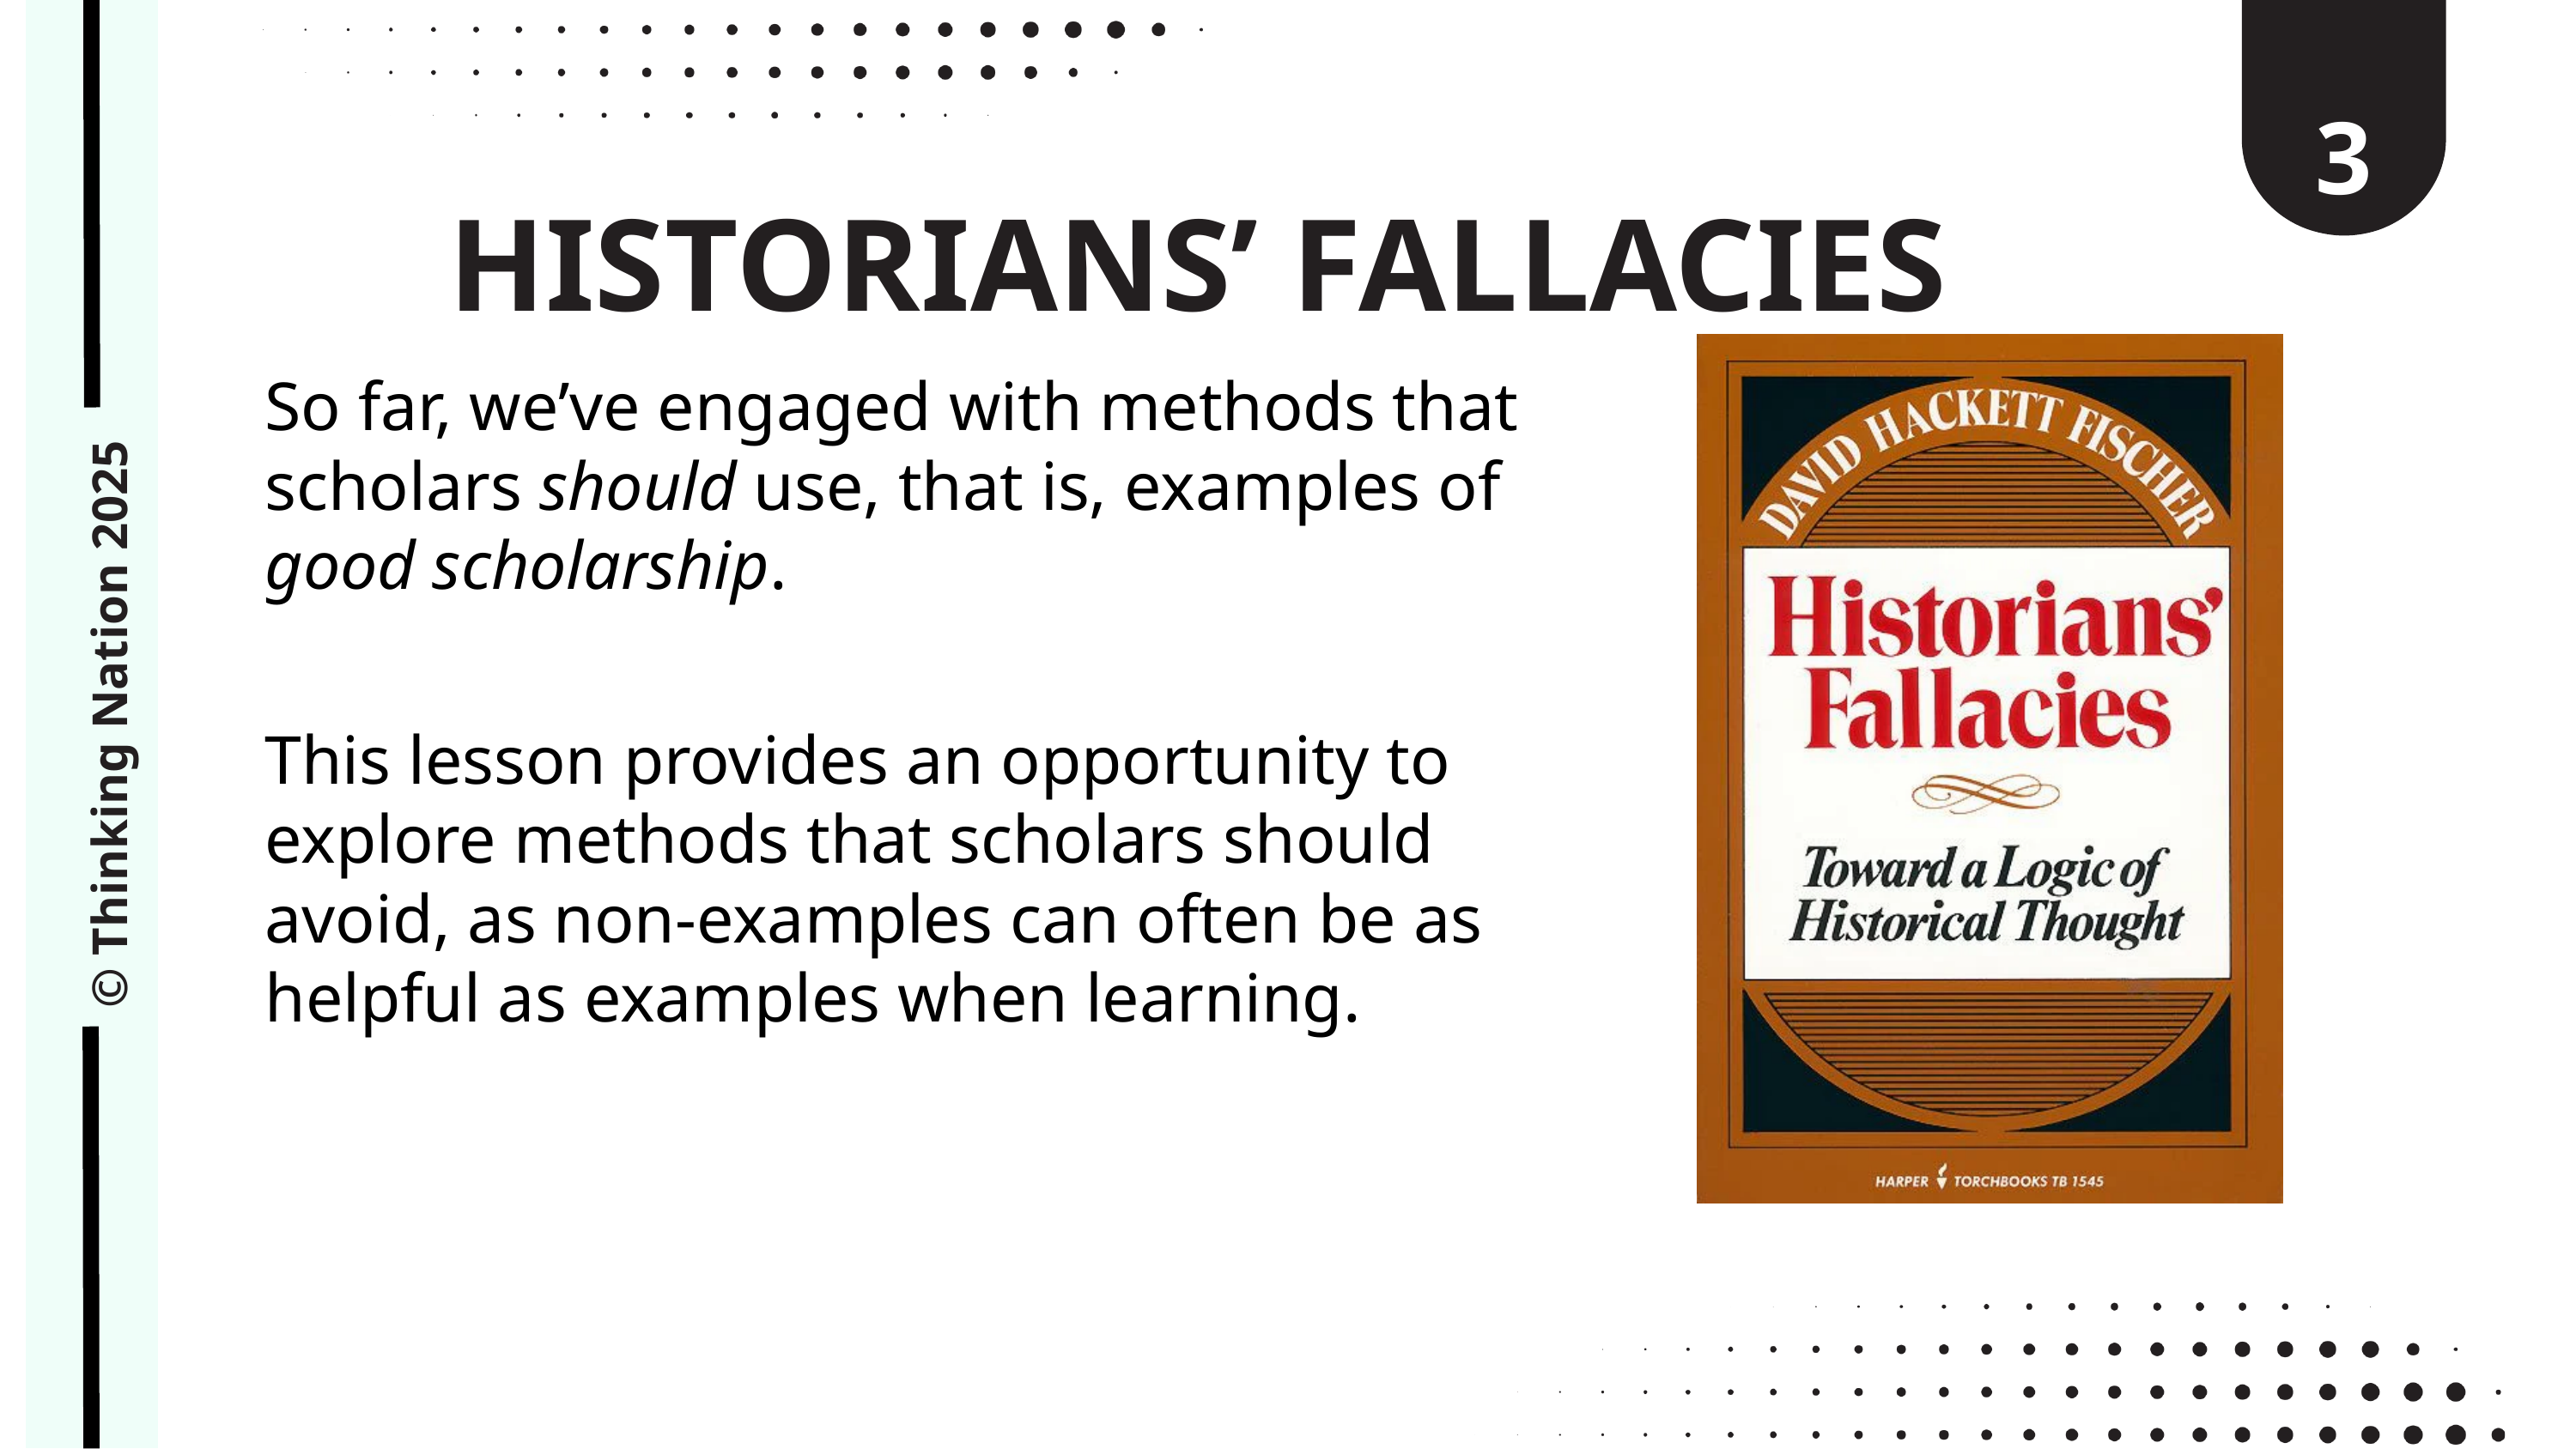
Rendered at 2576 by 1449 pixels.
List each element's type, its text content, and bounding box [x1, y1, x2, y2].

text_box [220, 0, 1251, 118]
picture [1697, 334, 2283, 1204]
text_box HISTORIANS’ FALLACIES [179, 123, 2217, 337]
text_box So far, we’ve engaged with methods that scholars should use, that is, examples of good scholarship. This lesson provides an opportunity to explore methods that scholars should avoid, as non-examples can often be as helpful as examples when learning. [252, 351, 1573, 1049]
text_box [26, 0, 159, 1449]
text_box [2233, 0, 2455, 236]
text_box [1474, 1302, 2506, 1449]
